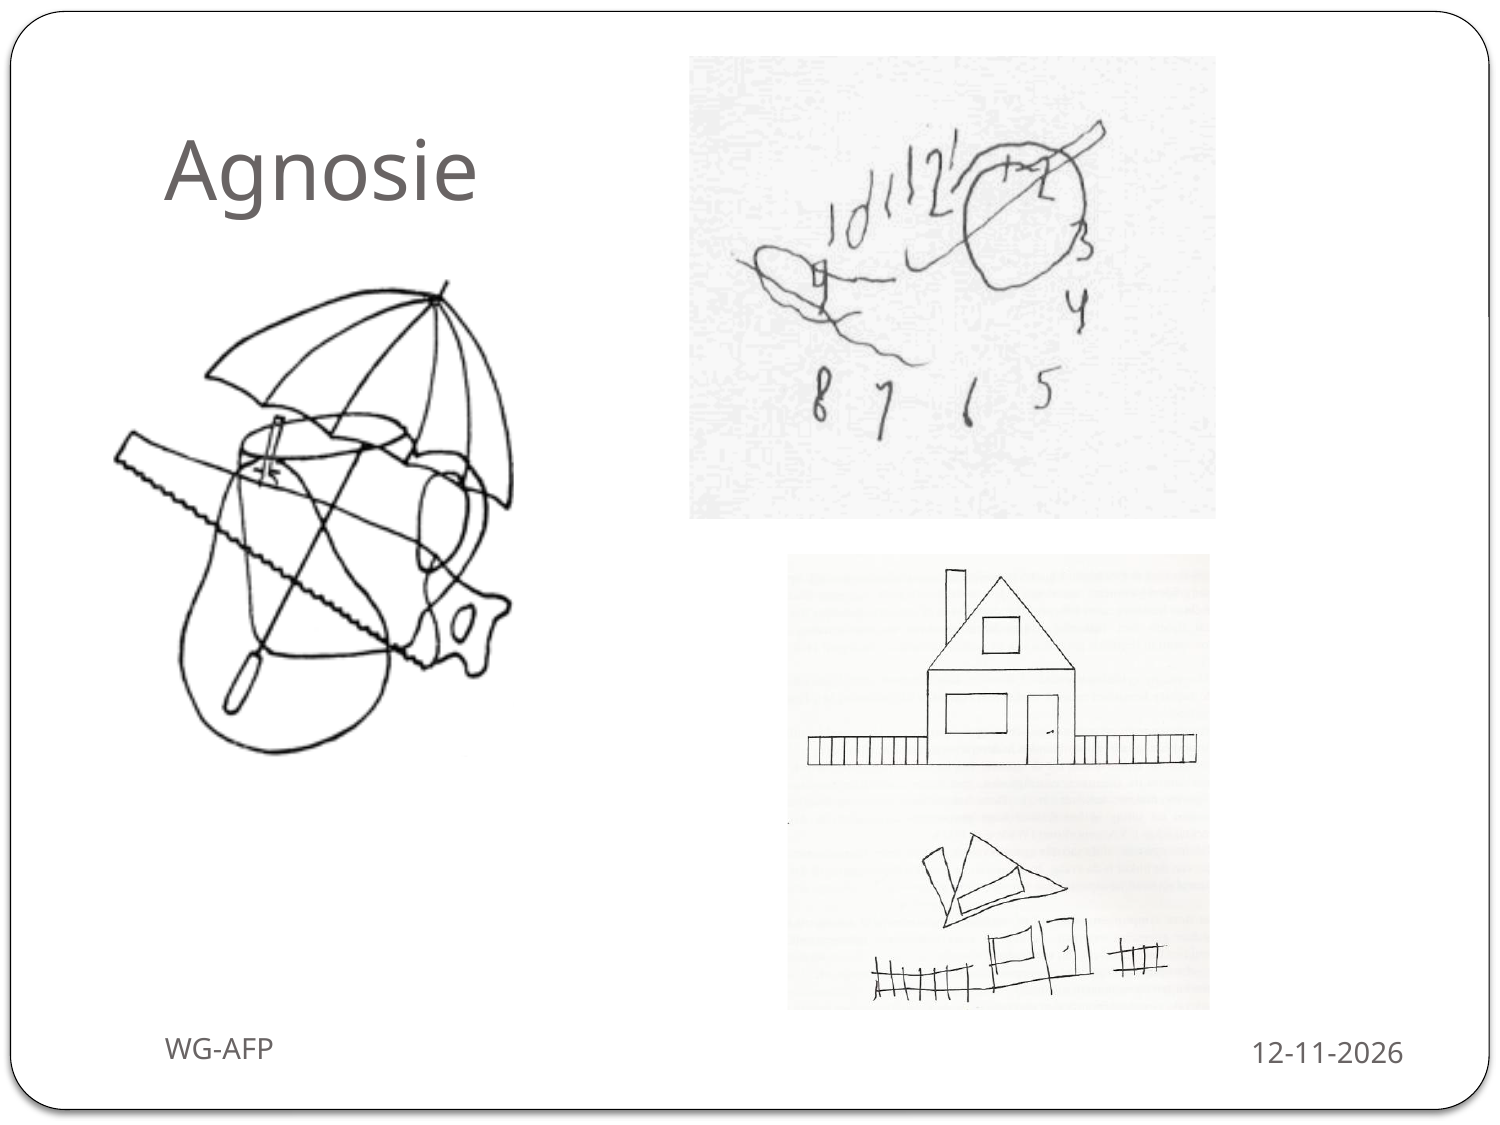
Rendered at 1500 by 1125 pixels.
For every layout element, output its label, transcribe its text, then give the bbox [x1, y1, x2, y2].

footer WG-AFP [150, 1012, 800, 1088]
picture [689, 56, 1216, 520]
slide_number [1012, 1015, 1419, 1094]
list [111, 278, 514, 757]
picture [787, 554, 1210, 1010]
title Agnosie [150, 45, 1425, 233]
